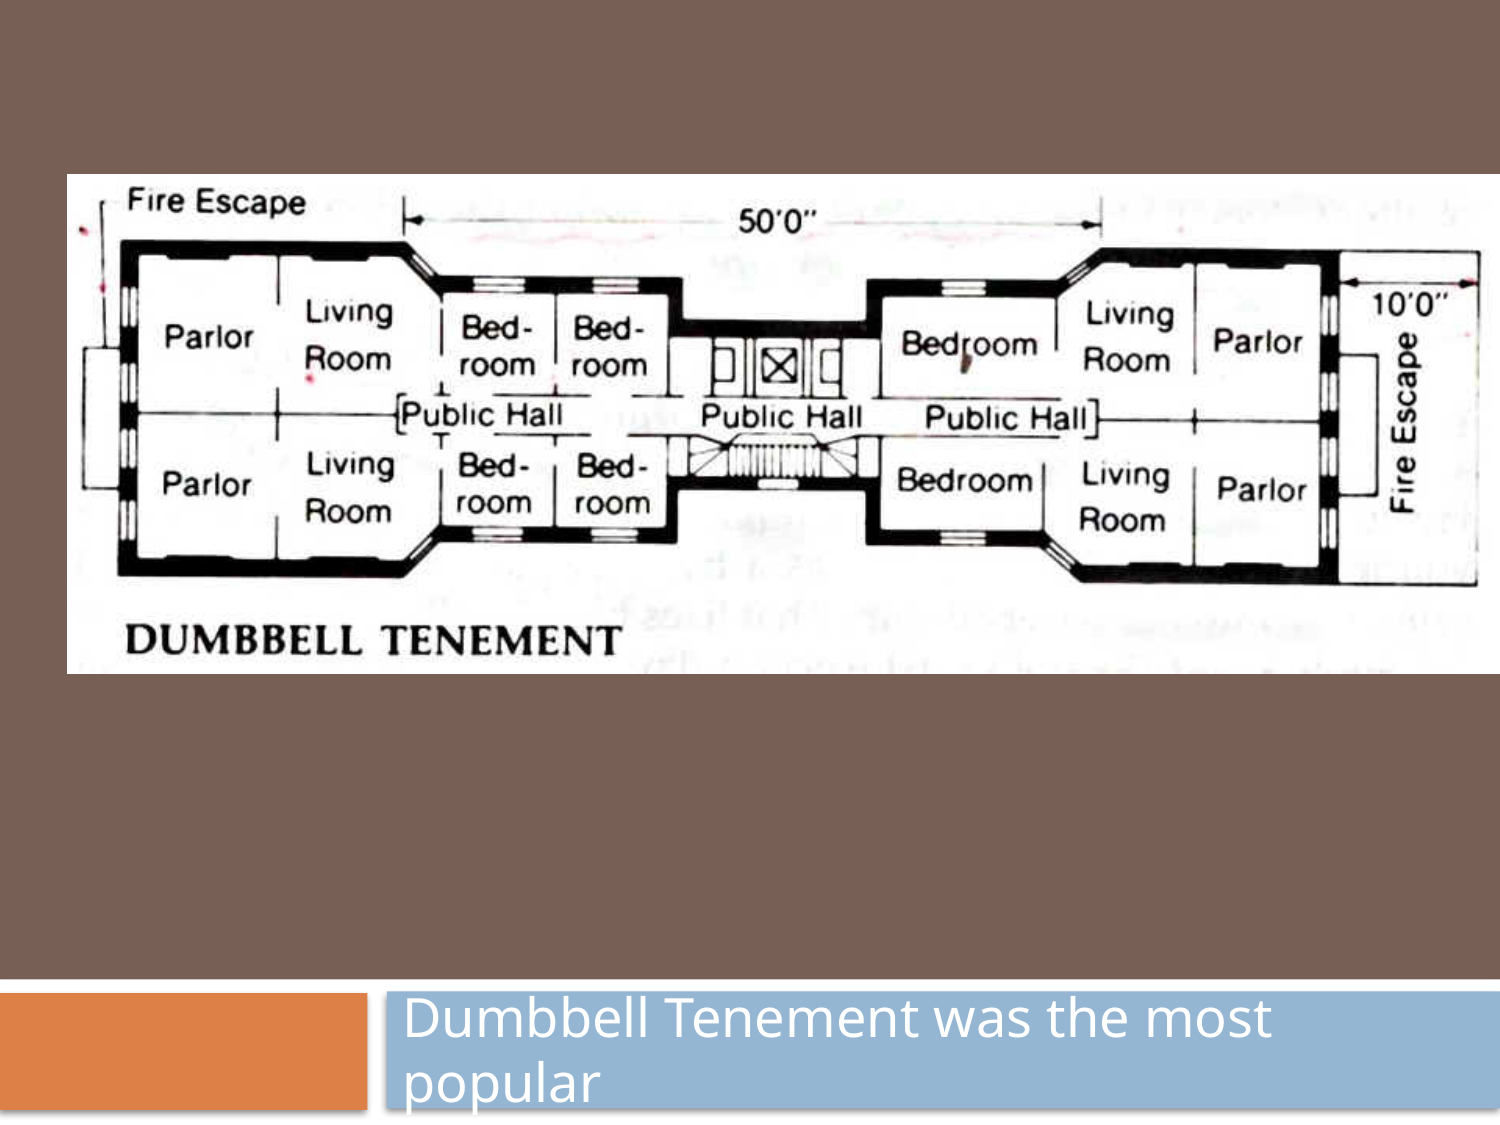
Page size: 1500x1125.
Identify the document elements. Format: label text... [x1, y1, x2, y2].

picture [66, 174, 1500, 674]
subtitle Dumbbell Tenement was the most popular [387, 992, 1488, 1105]
